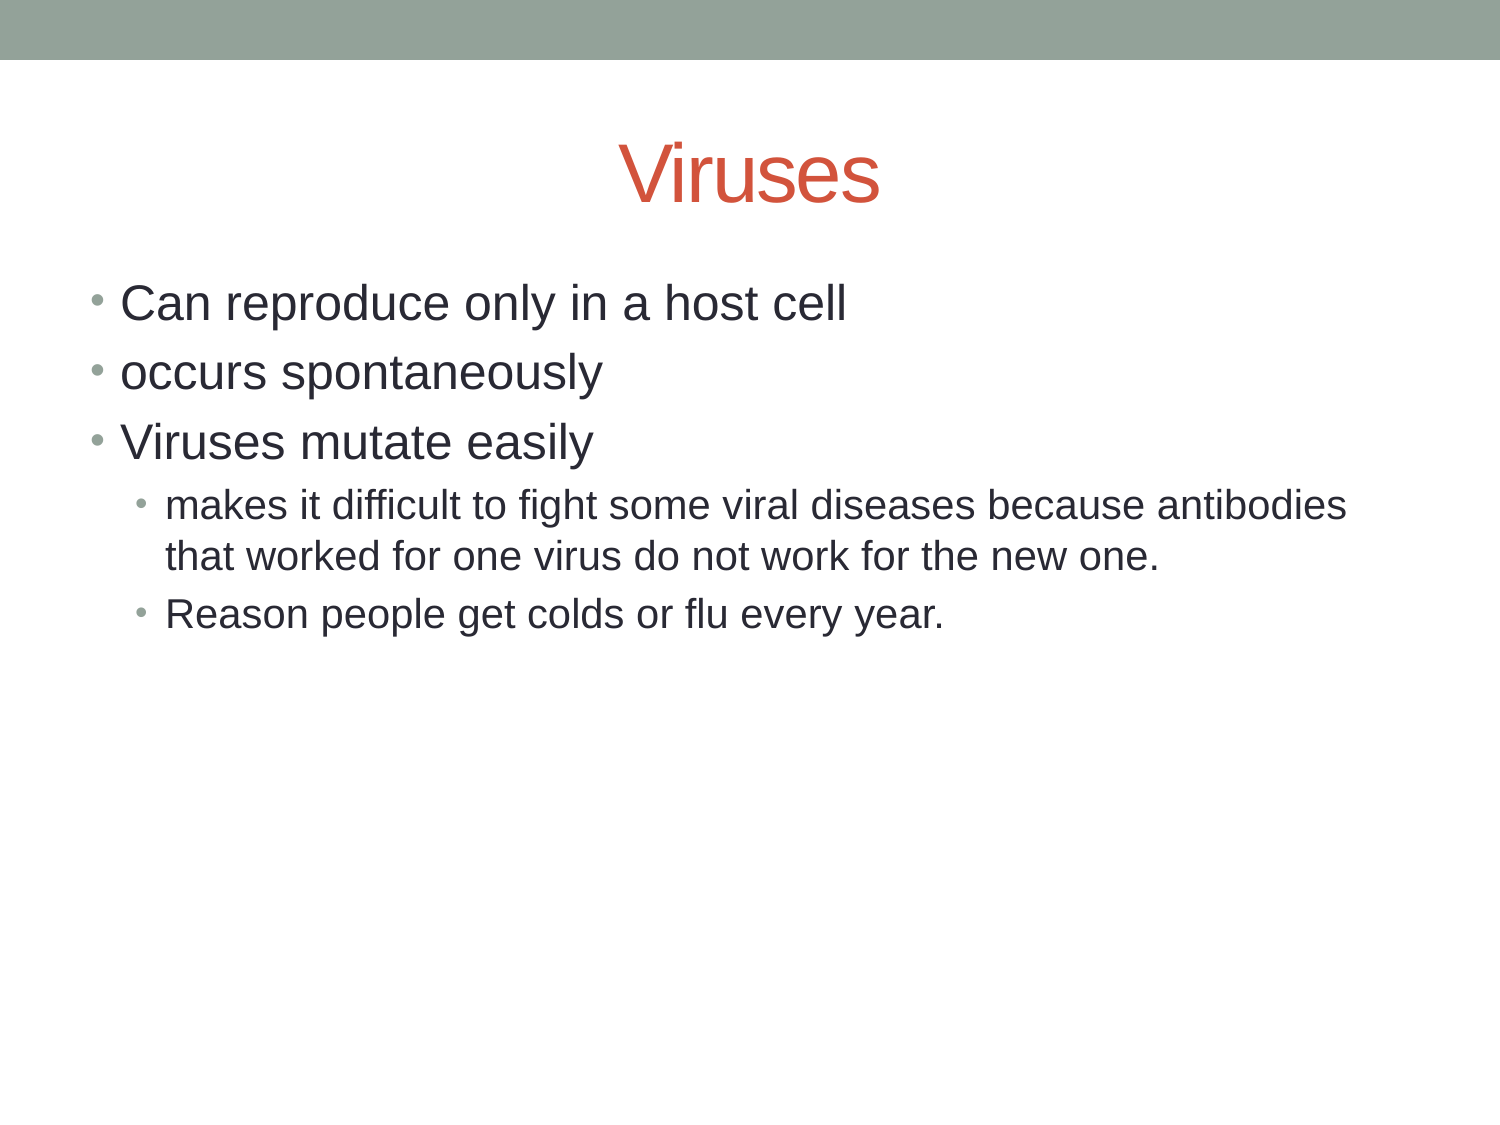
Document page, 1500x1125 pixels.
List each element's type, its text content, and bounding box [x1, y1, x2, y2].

title Viruses [75, 87, 1425, 250]
list Can reproduce only in a host cell occurs spontaneously Viruses mutate easily makes it difficult to fight some viral diseases because antibodies that worked for one virus do not work for the new one. Reason people get colds or flu every year. [75, 262, 1425, 1063]
